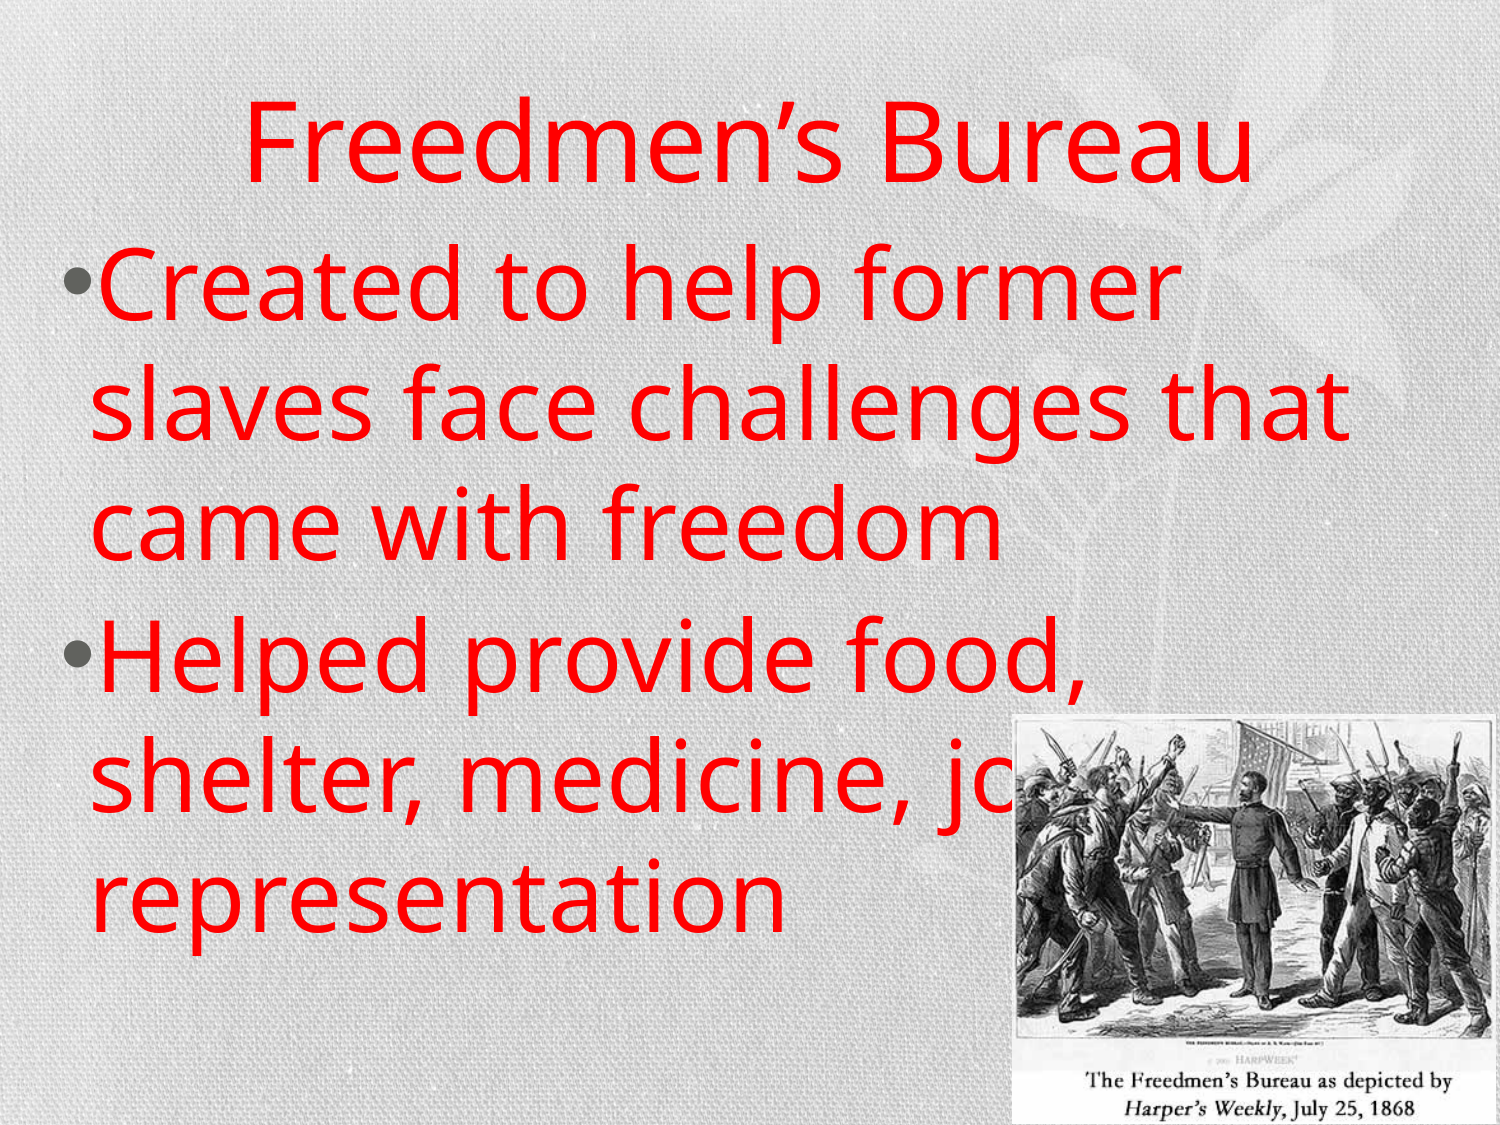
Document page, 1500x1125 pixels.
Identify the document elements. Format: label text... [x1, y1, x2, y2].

list Created to help former slaves face challenges that came with freedom Helped provide food, shelter, medicine, jobs, and representation [45, 213, 1455, 1023]
title Freedmen’s Bureau [45, 37, 1455, 213]
picture [1012, 714, 1496, 1125]
